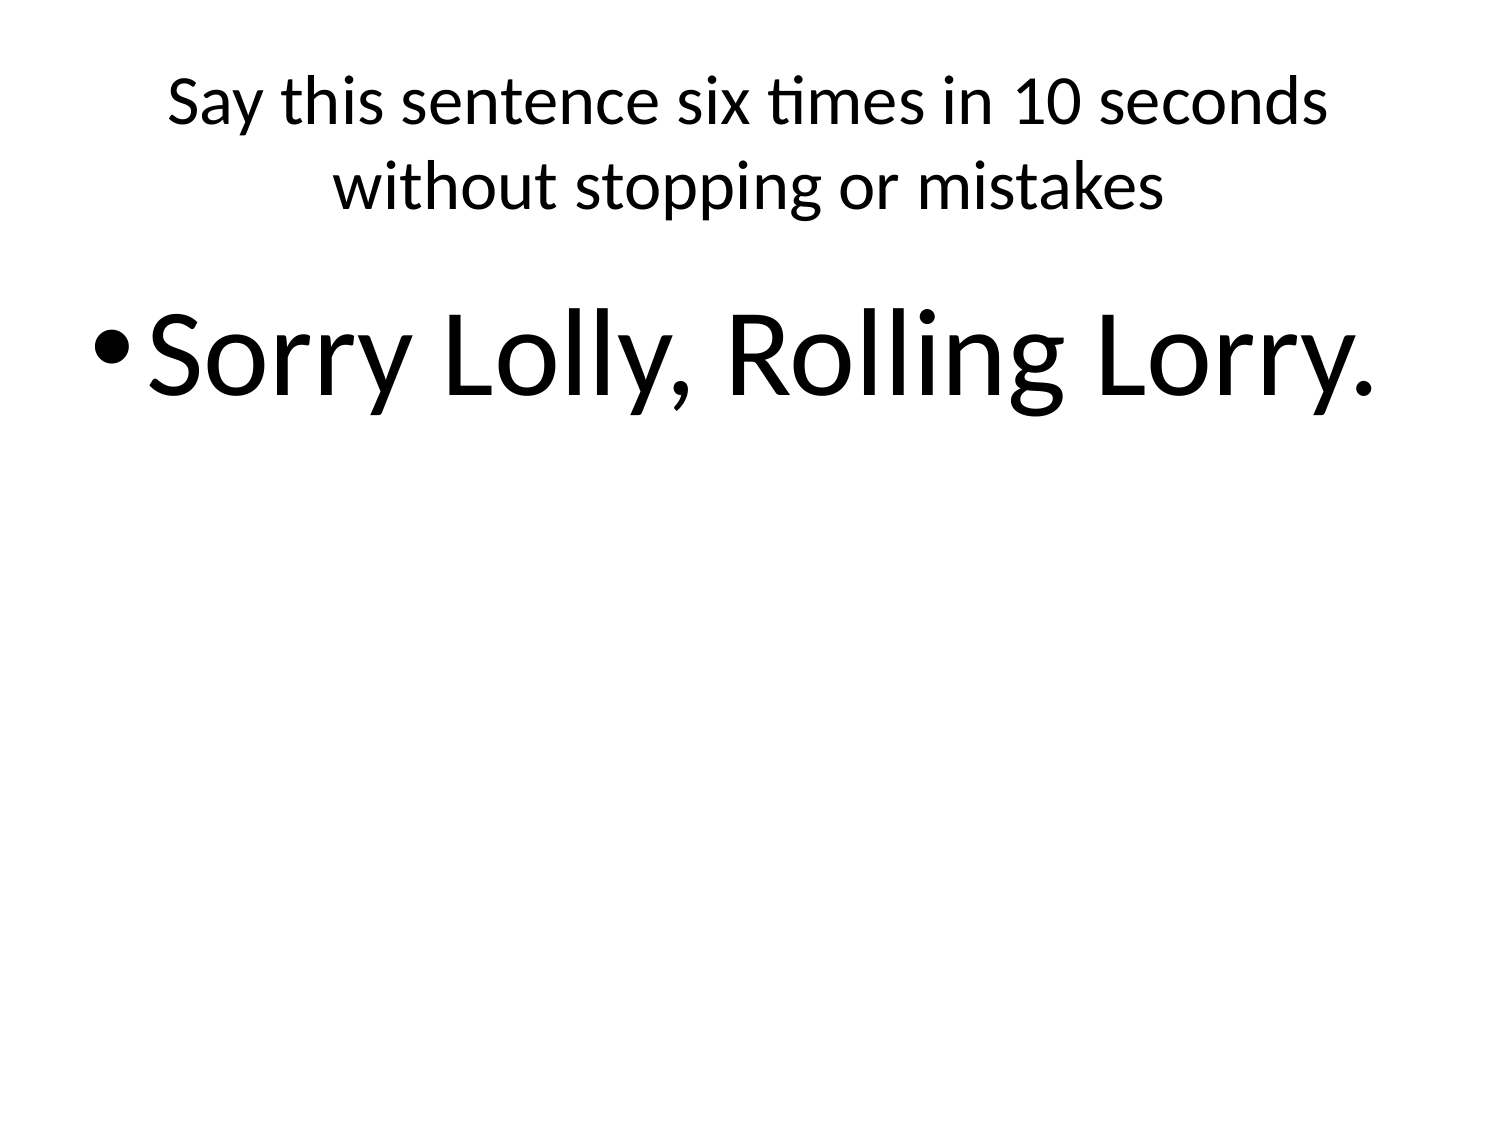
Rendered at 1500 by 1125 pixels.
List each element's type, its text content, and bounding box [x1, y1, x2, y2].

list Sorry Lolly, Rolling Lorry. [75, 262, 1425, 1005]
title Say this sentence six times in 10 seconds without stopping or mistakes [75, 45, 1425, 233]
